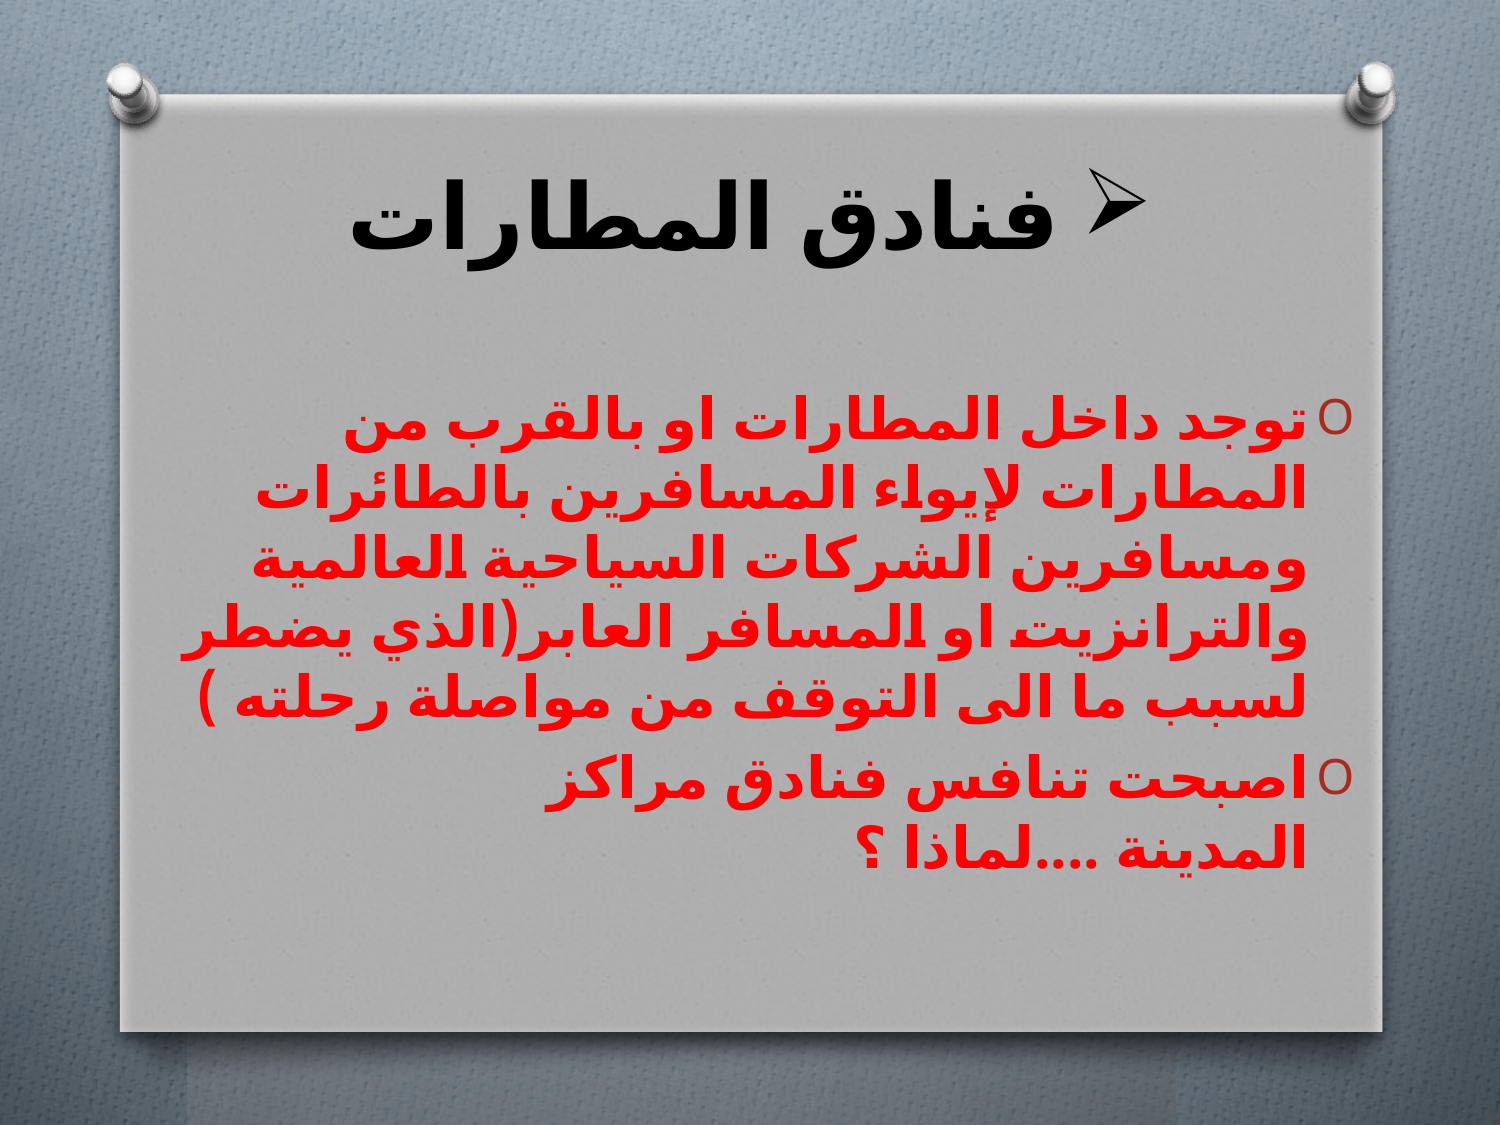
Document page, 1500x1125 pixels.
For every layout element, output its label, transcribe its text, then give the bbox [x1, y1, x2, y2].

picture [1317, 35, 1439, 156]
list توجد داخل المطارات او بالقرب من المطارات لإيواء المسافرين بالطائرات ومسافرين الشركات السياحية العالمية والترانزيت او المسافر العابر(الذي يضطر لسبب ما الى التوقف من مواصلة رحلته ) اصبحت تنافس فنادق مراكز المدينة ....لماذا ؟ [147, 373, 1365, 939]
title فنادق المطارات [179, 134, 1323, 291]
picture [75, 29, 198, 153]
